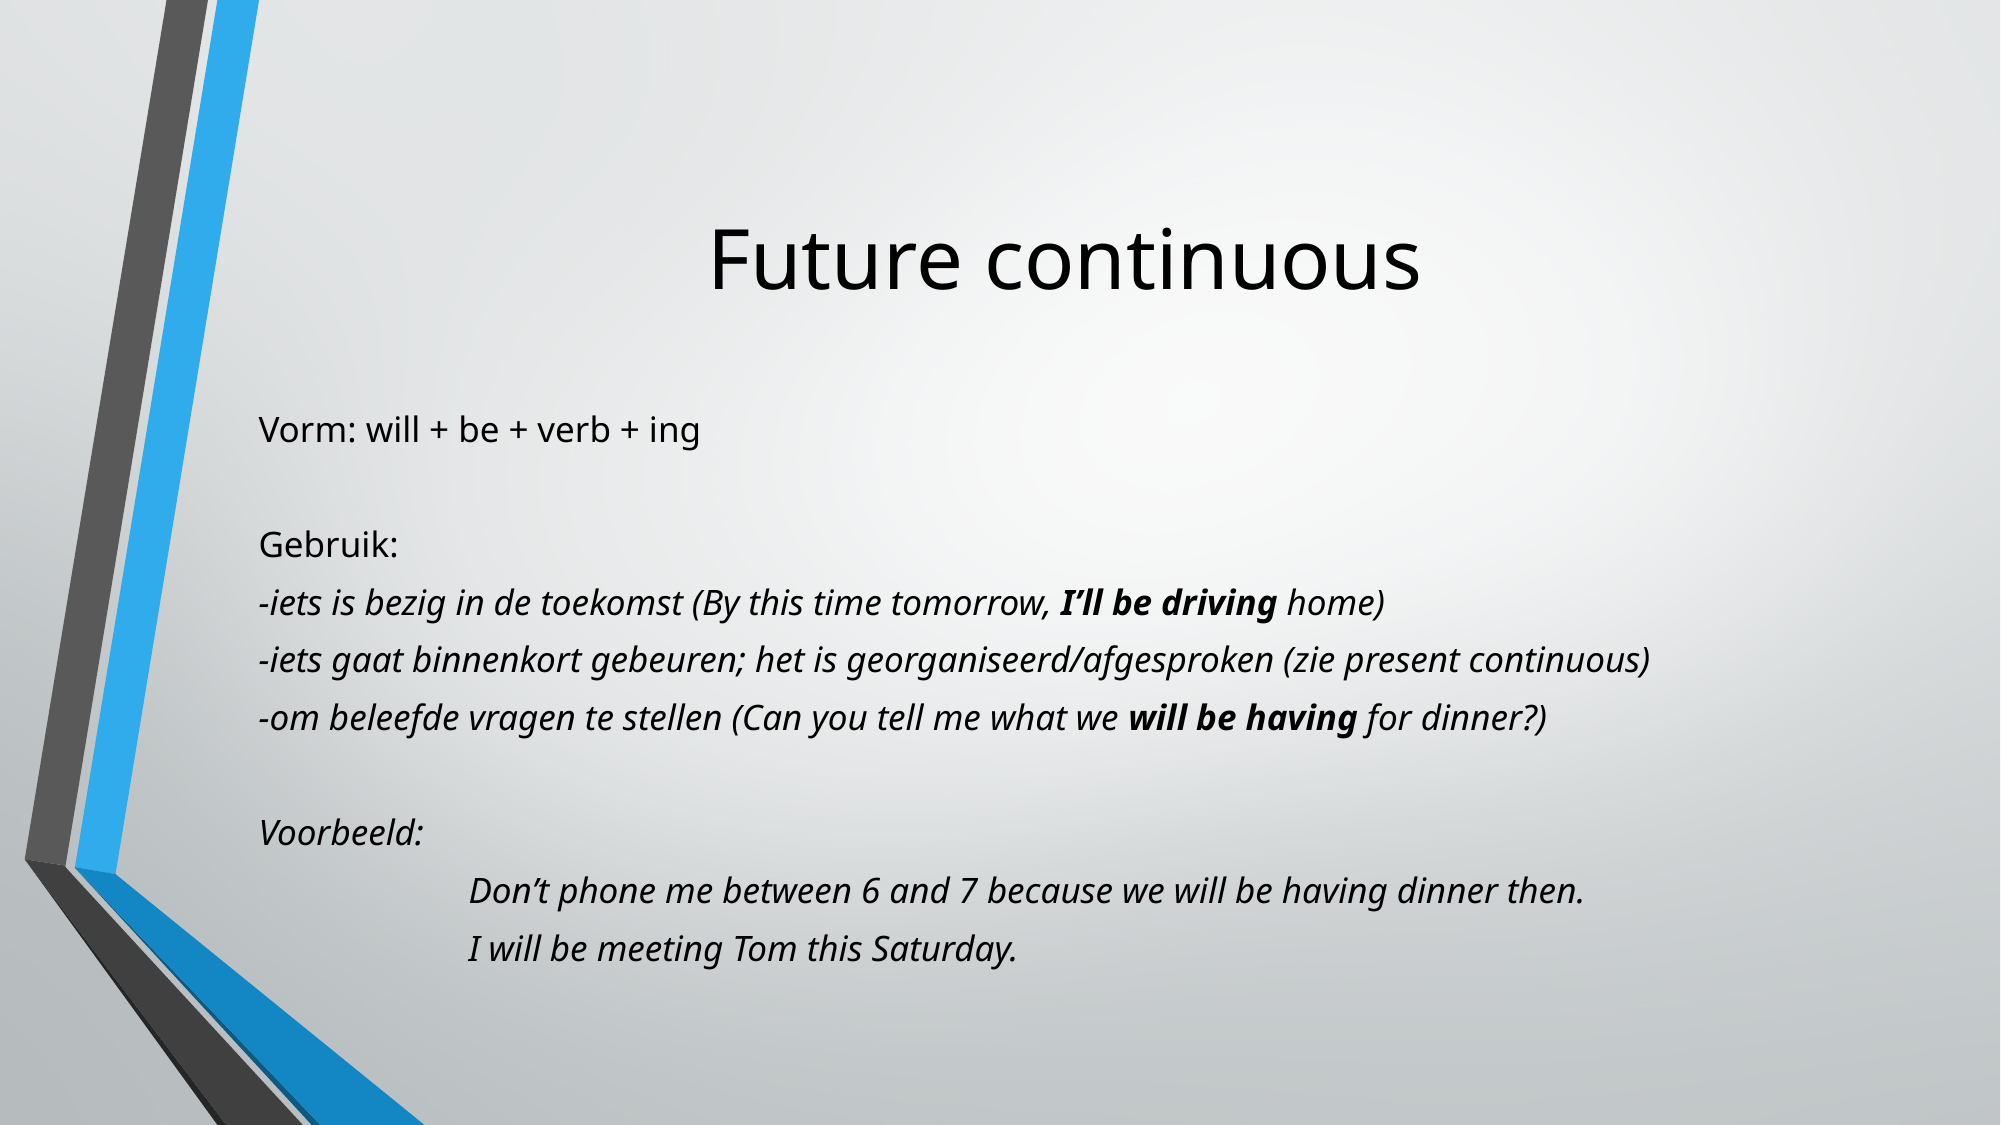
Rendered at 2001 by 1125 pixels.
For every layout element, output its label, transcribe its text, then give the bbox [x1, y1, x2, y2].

list Vorm: will + be + verb + ing Gebruik: -iets is bezig in de toekomst (By this time tomorrow, I’ll be driving home) -iets gaat binnenkort gebeuren; het is georganiseerd/afgesproken (zie present continuous) -om beleefde vragen te stellen (Can you tell me what we will be having for dinner?) Voorbeeld: Don’t phone me between 6 and 7 because we will be having dinner then. I will be meeting Tom this Saturday. [243, 399, 1887, 1034]
title Future continuous [243, 112, 1887, 399]
